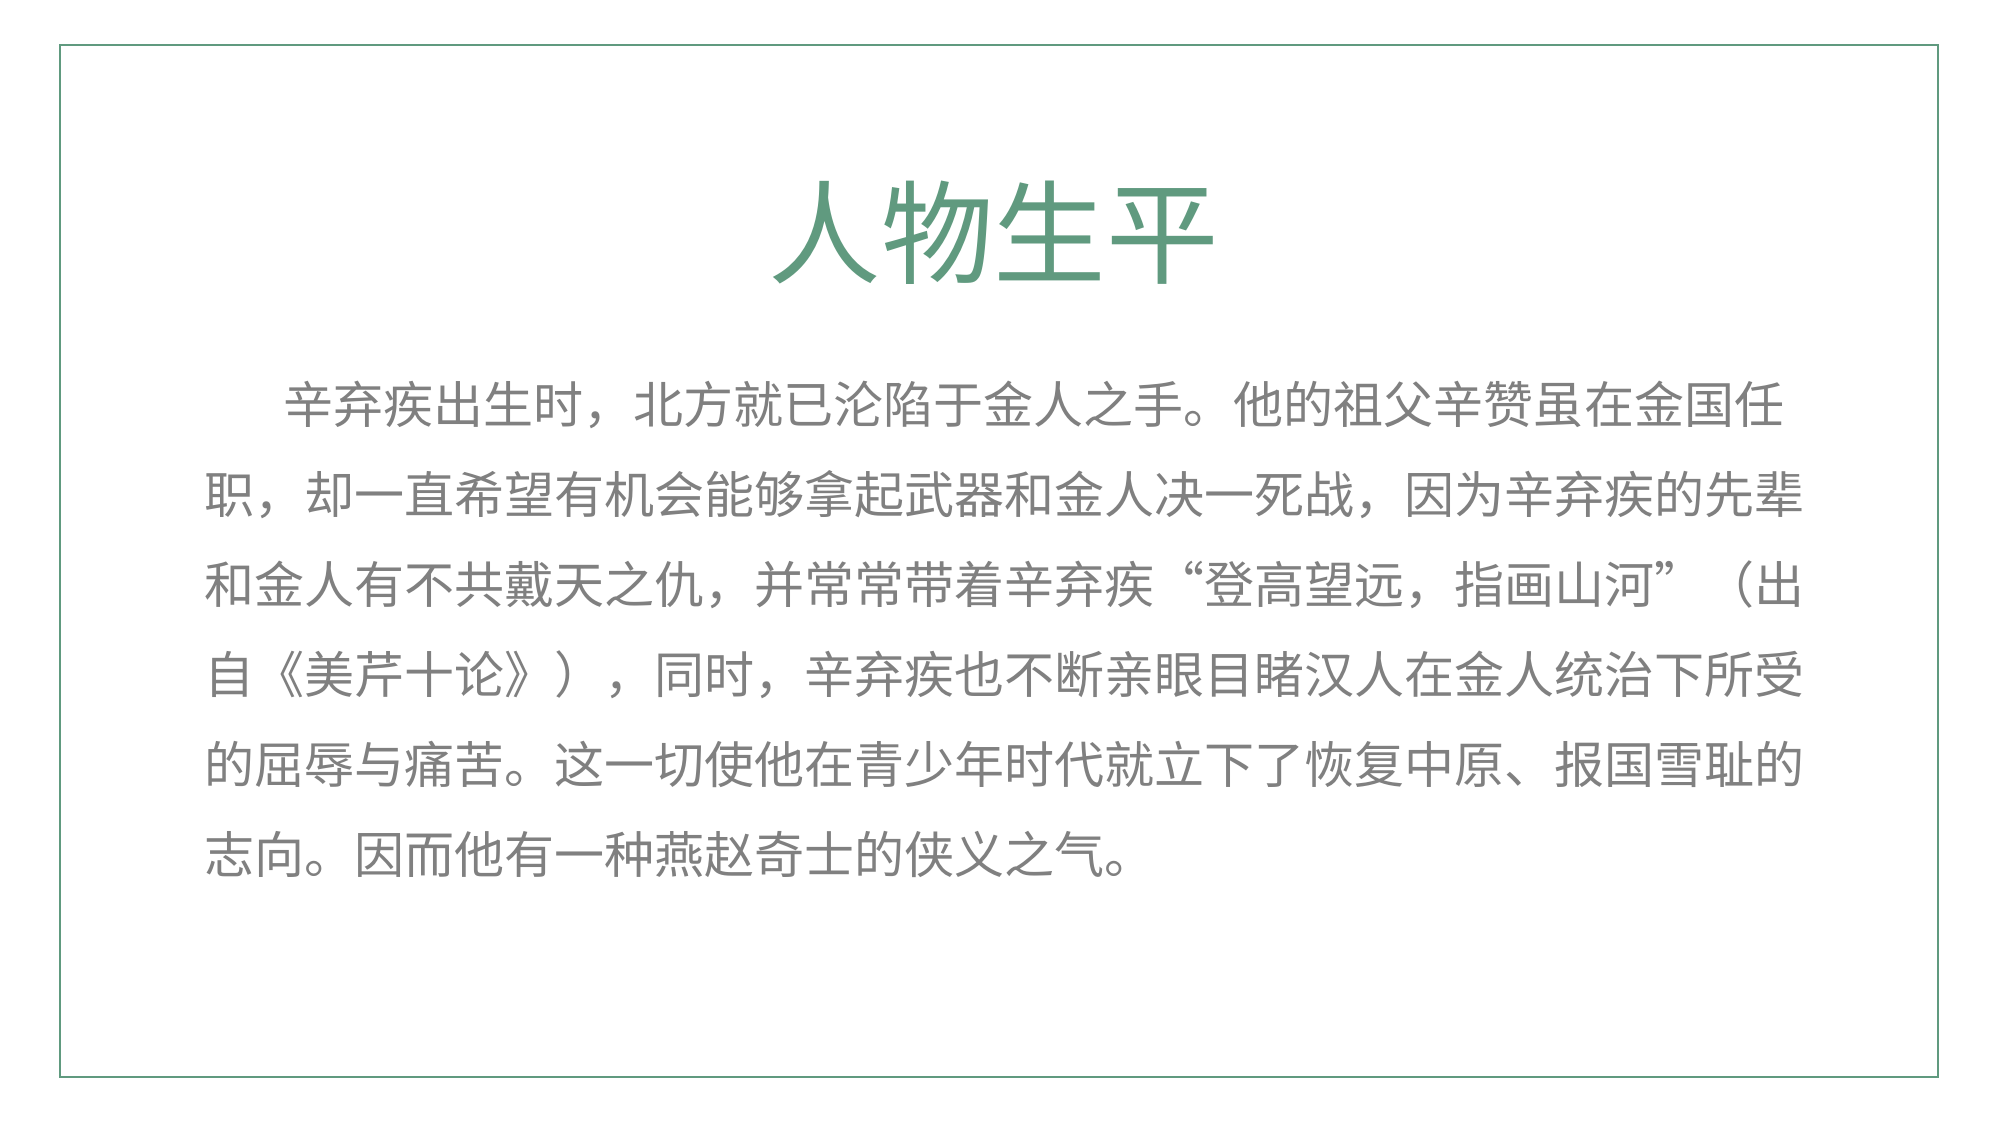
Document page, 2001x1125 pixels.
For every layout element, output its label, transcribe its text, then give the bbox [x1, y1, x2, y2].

text_box 辛弃疾出生时，北方就已沦陷于金人之手。他的祖父辛赞虽在金国任职，却一直希望有机会能够拿起武器和金人决一死战，因为辛弃疾的先辈和金人有不共戴天之仇，并常常带着辛弃疾“登高望远，指画山河”（出自《美芹十论》），同时，辛弃疾也不断亲眼目睹汉人在金人统治下所受的屈辱与痛苦。这一切使他在青少年时代就立下了恢复中原、报国雪耻的志向。因而他有一种燕赵奇士的侠义之气。 [189, 335, 1848, 891]
text_box [59, 44, 1939, 1078]
text_box 人物生平 [753, 155, 1245, 306]
